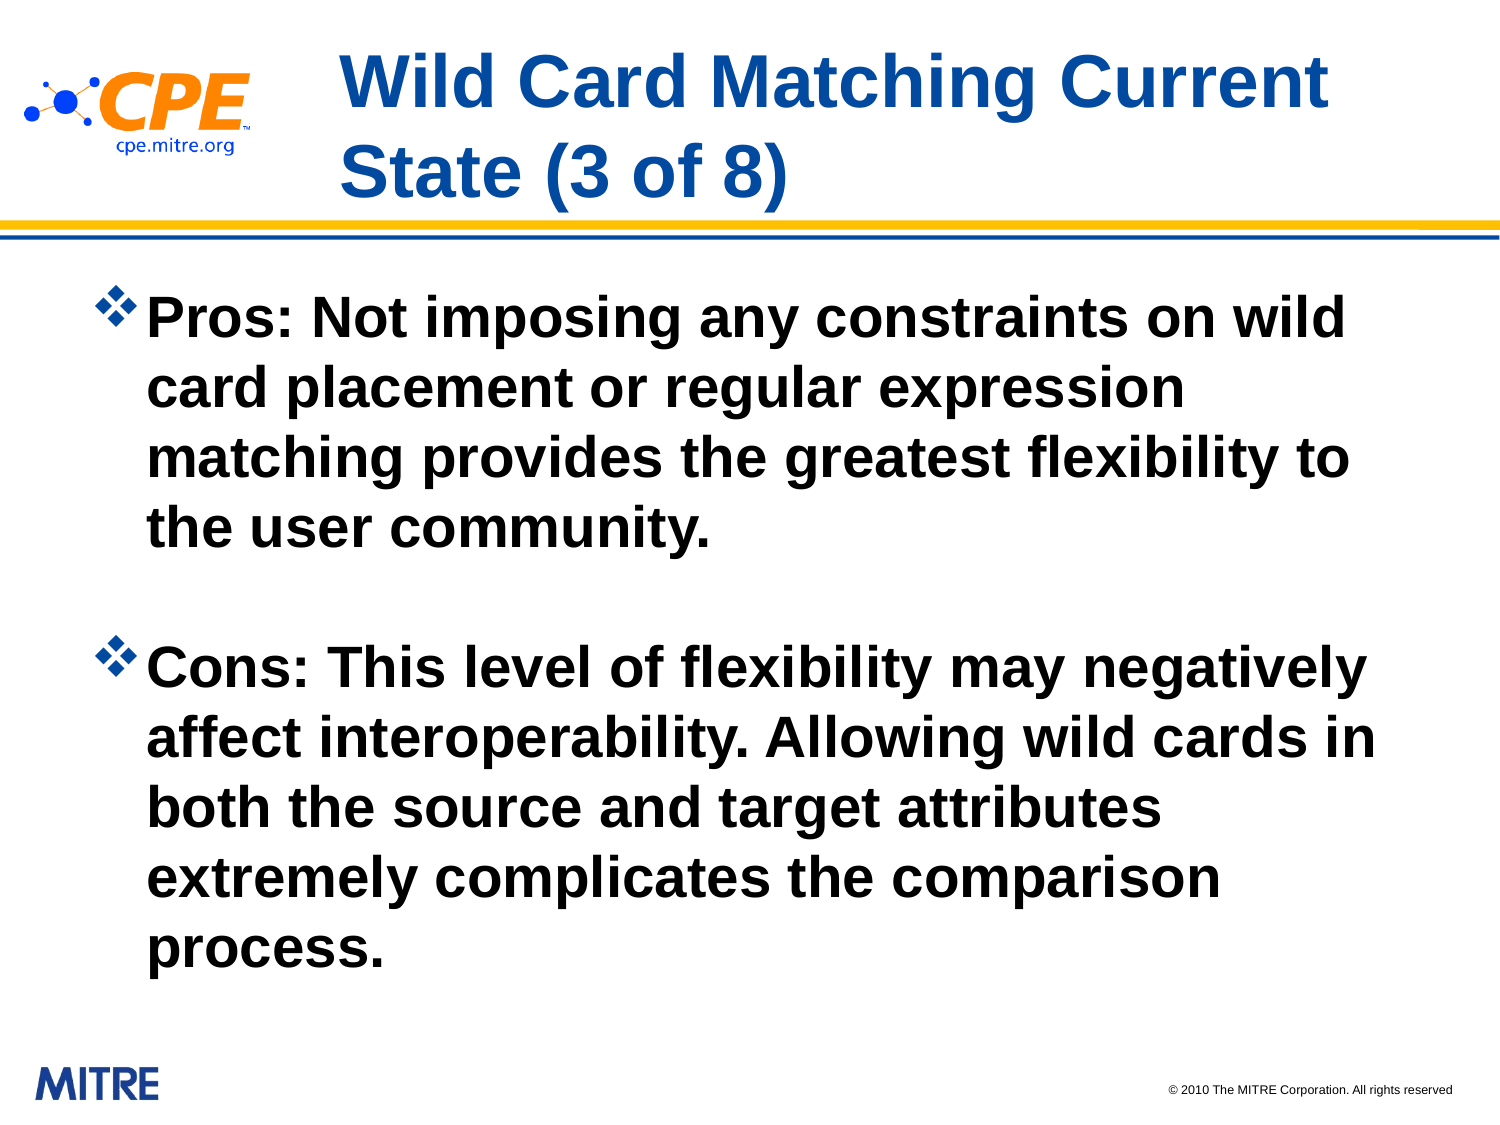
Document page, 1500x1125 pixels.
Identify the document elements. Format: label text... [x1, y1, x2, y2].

picture [30, 1064, 163, 1106]
picture [24, 72, 250, 156]
title Wild Card Matching Current State (3 of 8) [324, 44, 1438, 201]
list Pros: Not imposing any constraints on wild card placement or regular expression matching provides the greatest flexibility to the user community. Cons: This level of flexibility may negatively affect interoperability. Allowing wild cards in both the source and target attributes extremely complicates the comparison process. [74, 271, 1426, 990]
